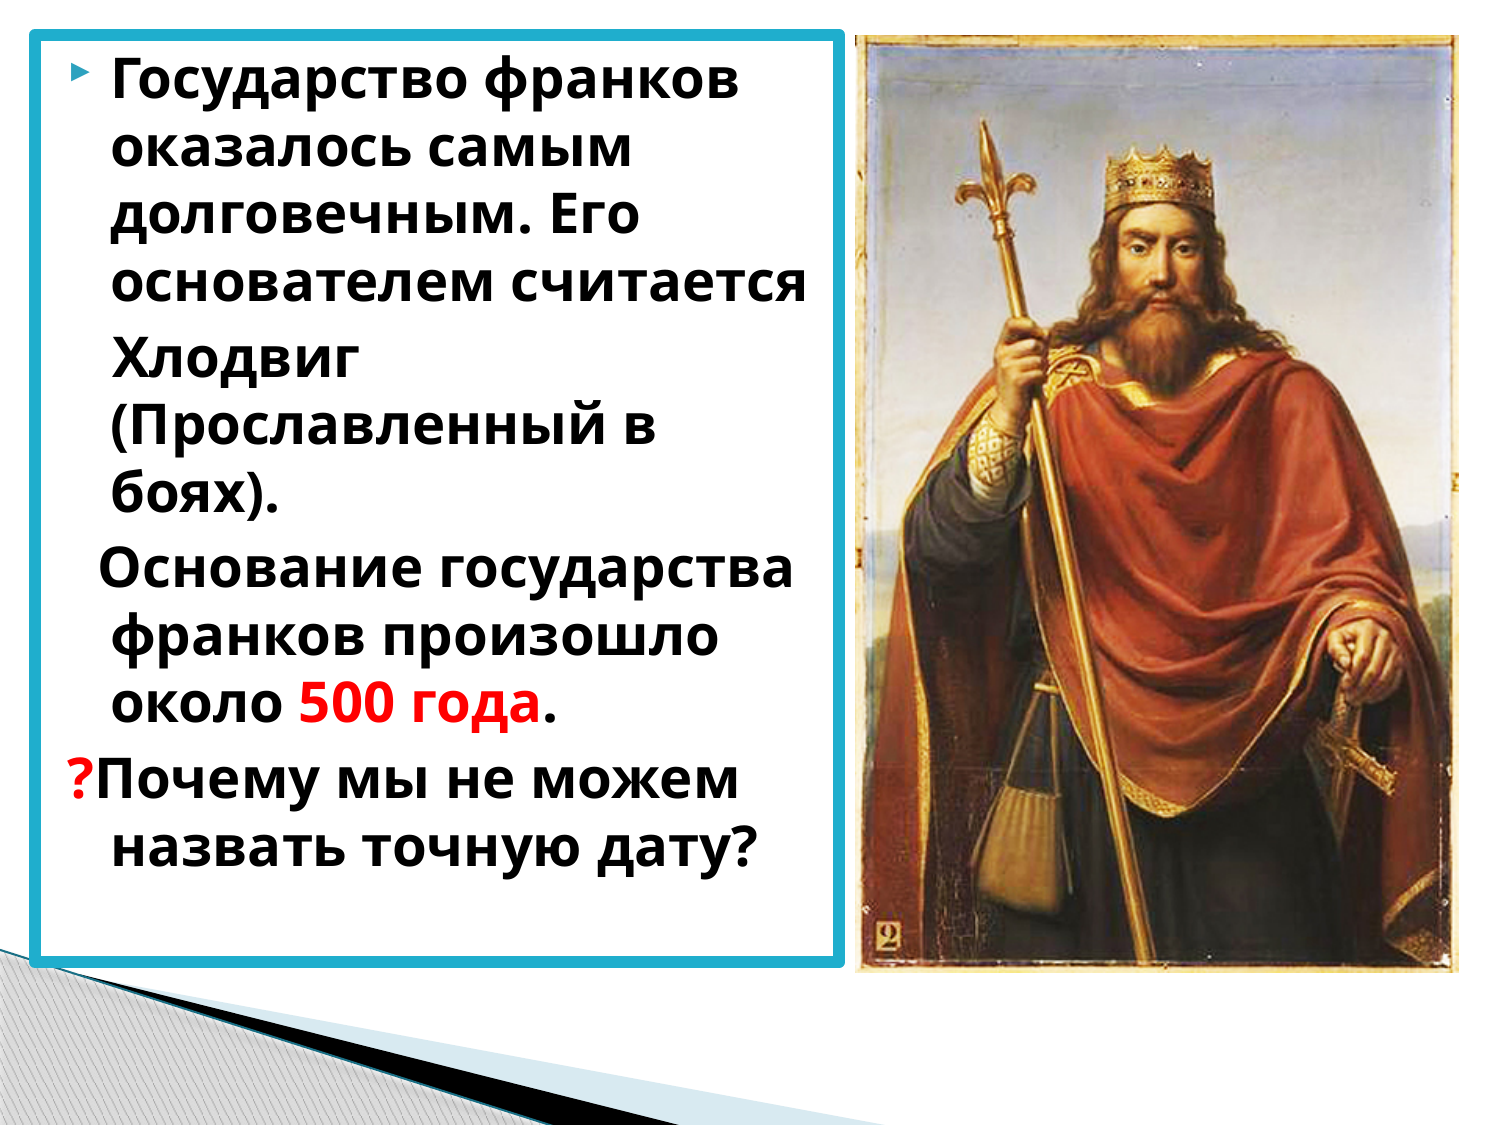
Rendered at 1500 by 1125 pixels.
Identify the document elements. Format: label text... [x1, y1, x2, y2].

list Государство франков оказалось самым долговечным. Его основателем считается Хлодвиг (Прославленный в боях). Основание государства франков произошло около 500 года. ?Почему мы не можем назвать точную дату? [35, 35, 839, 962]
picture [855, 34, 1459, 973]
